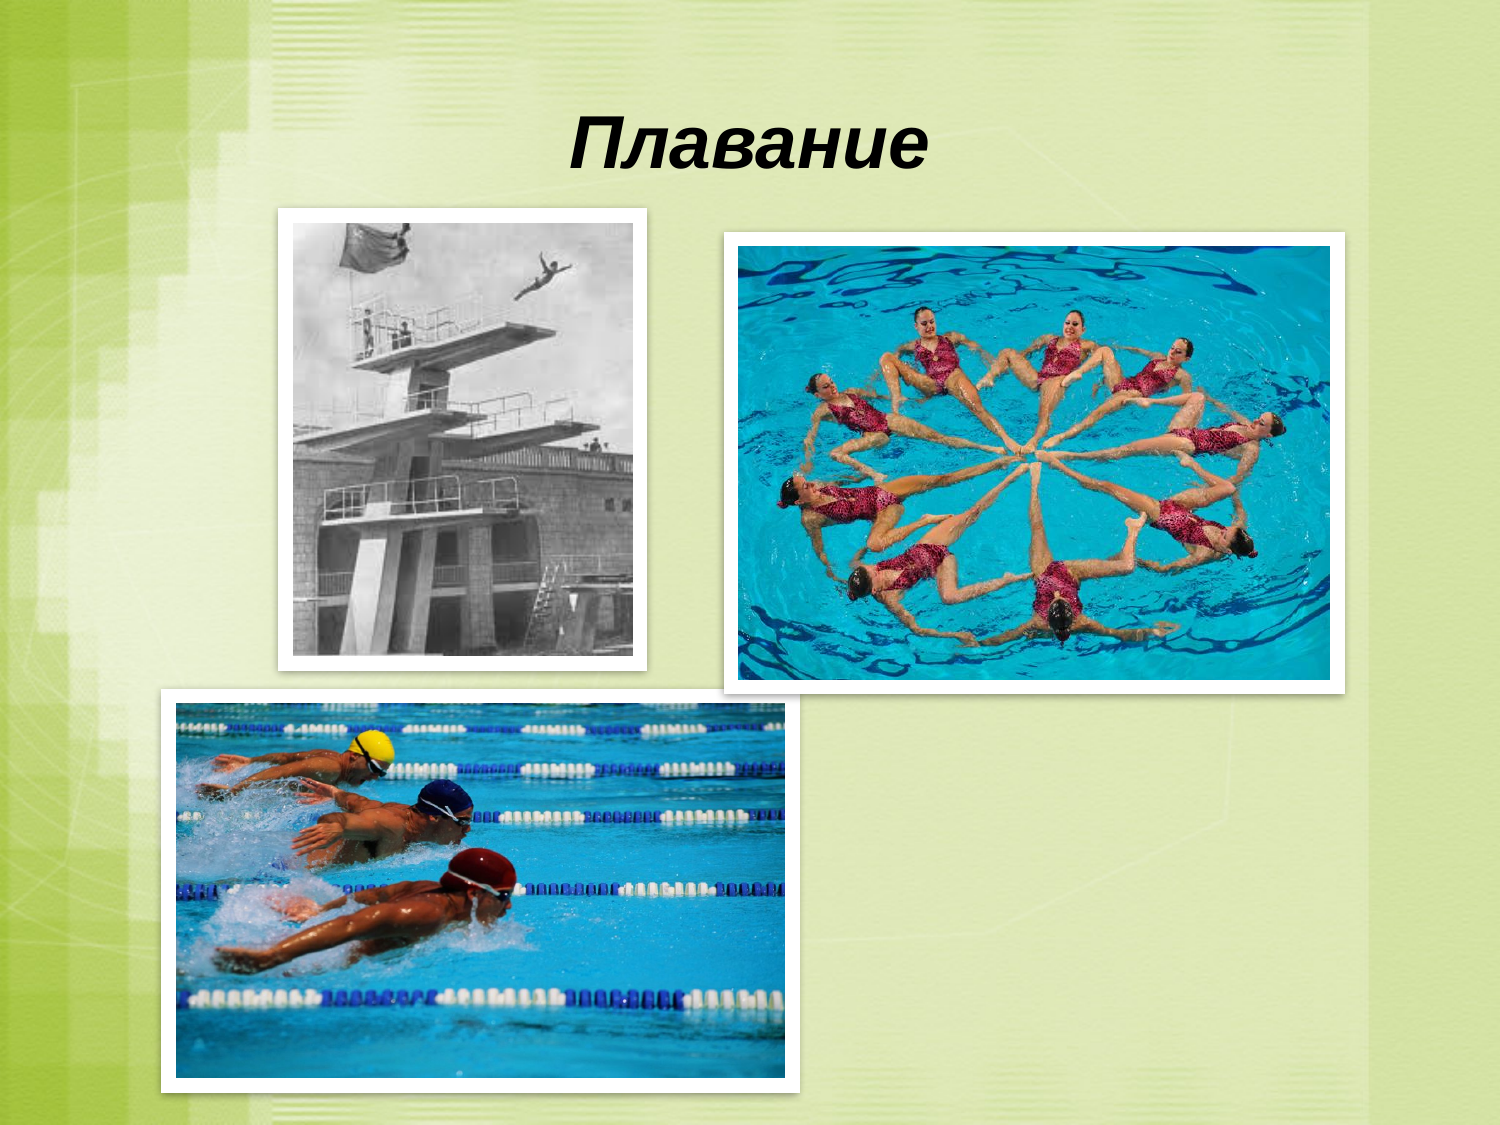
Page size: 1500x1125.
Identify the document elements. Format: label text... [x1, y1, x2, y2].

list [175, 702, 786, 1079]
title Плавание [74, 44, 1426, 233]
picture [0, 0, 1500, 1125]
